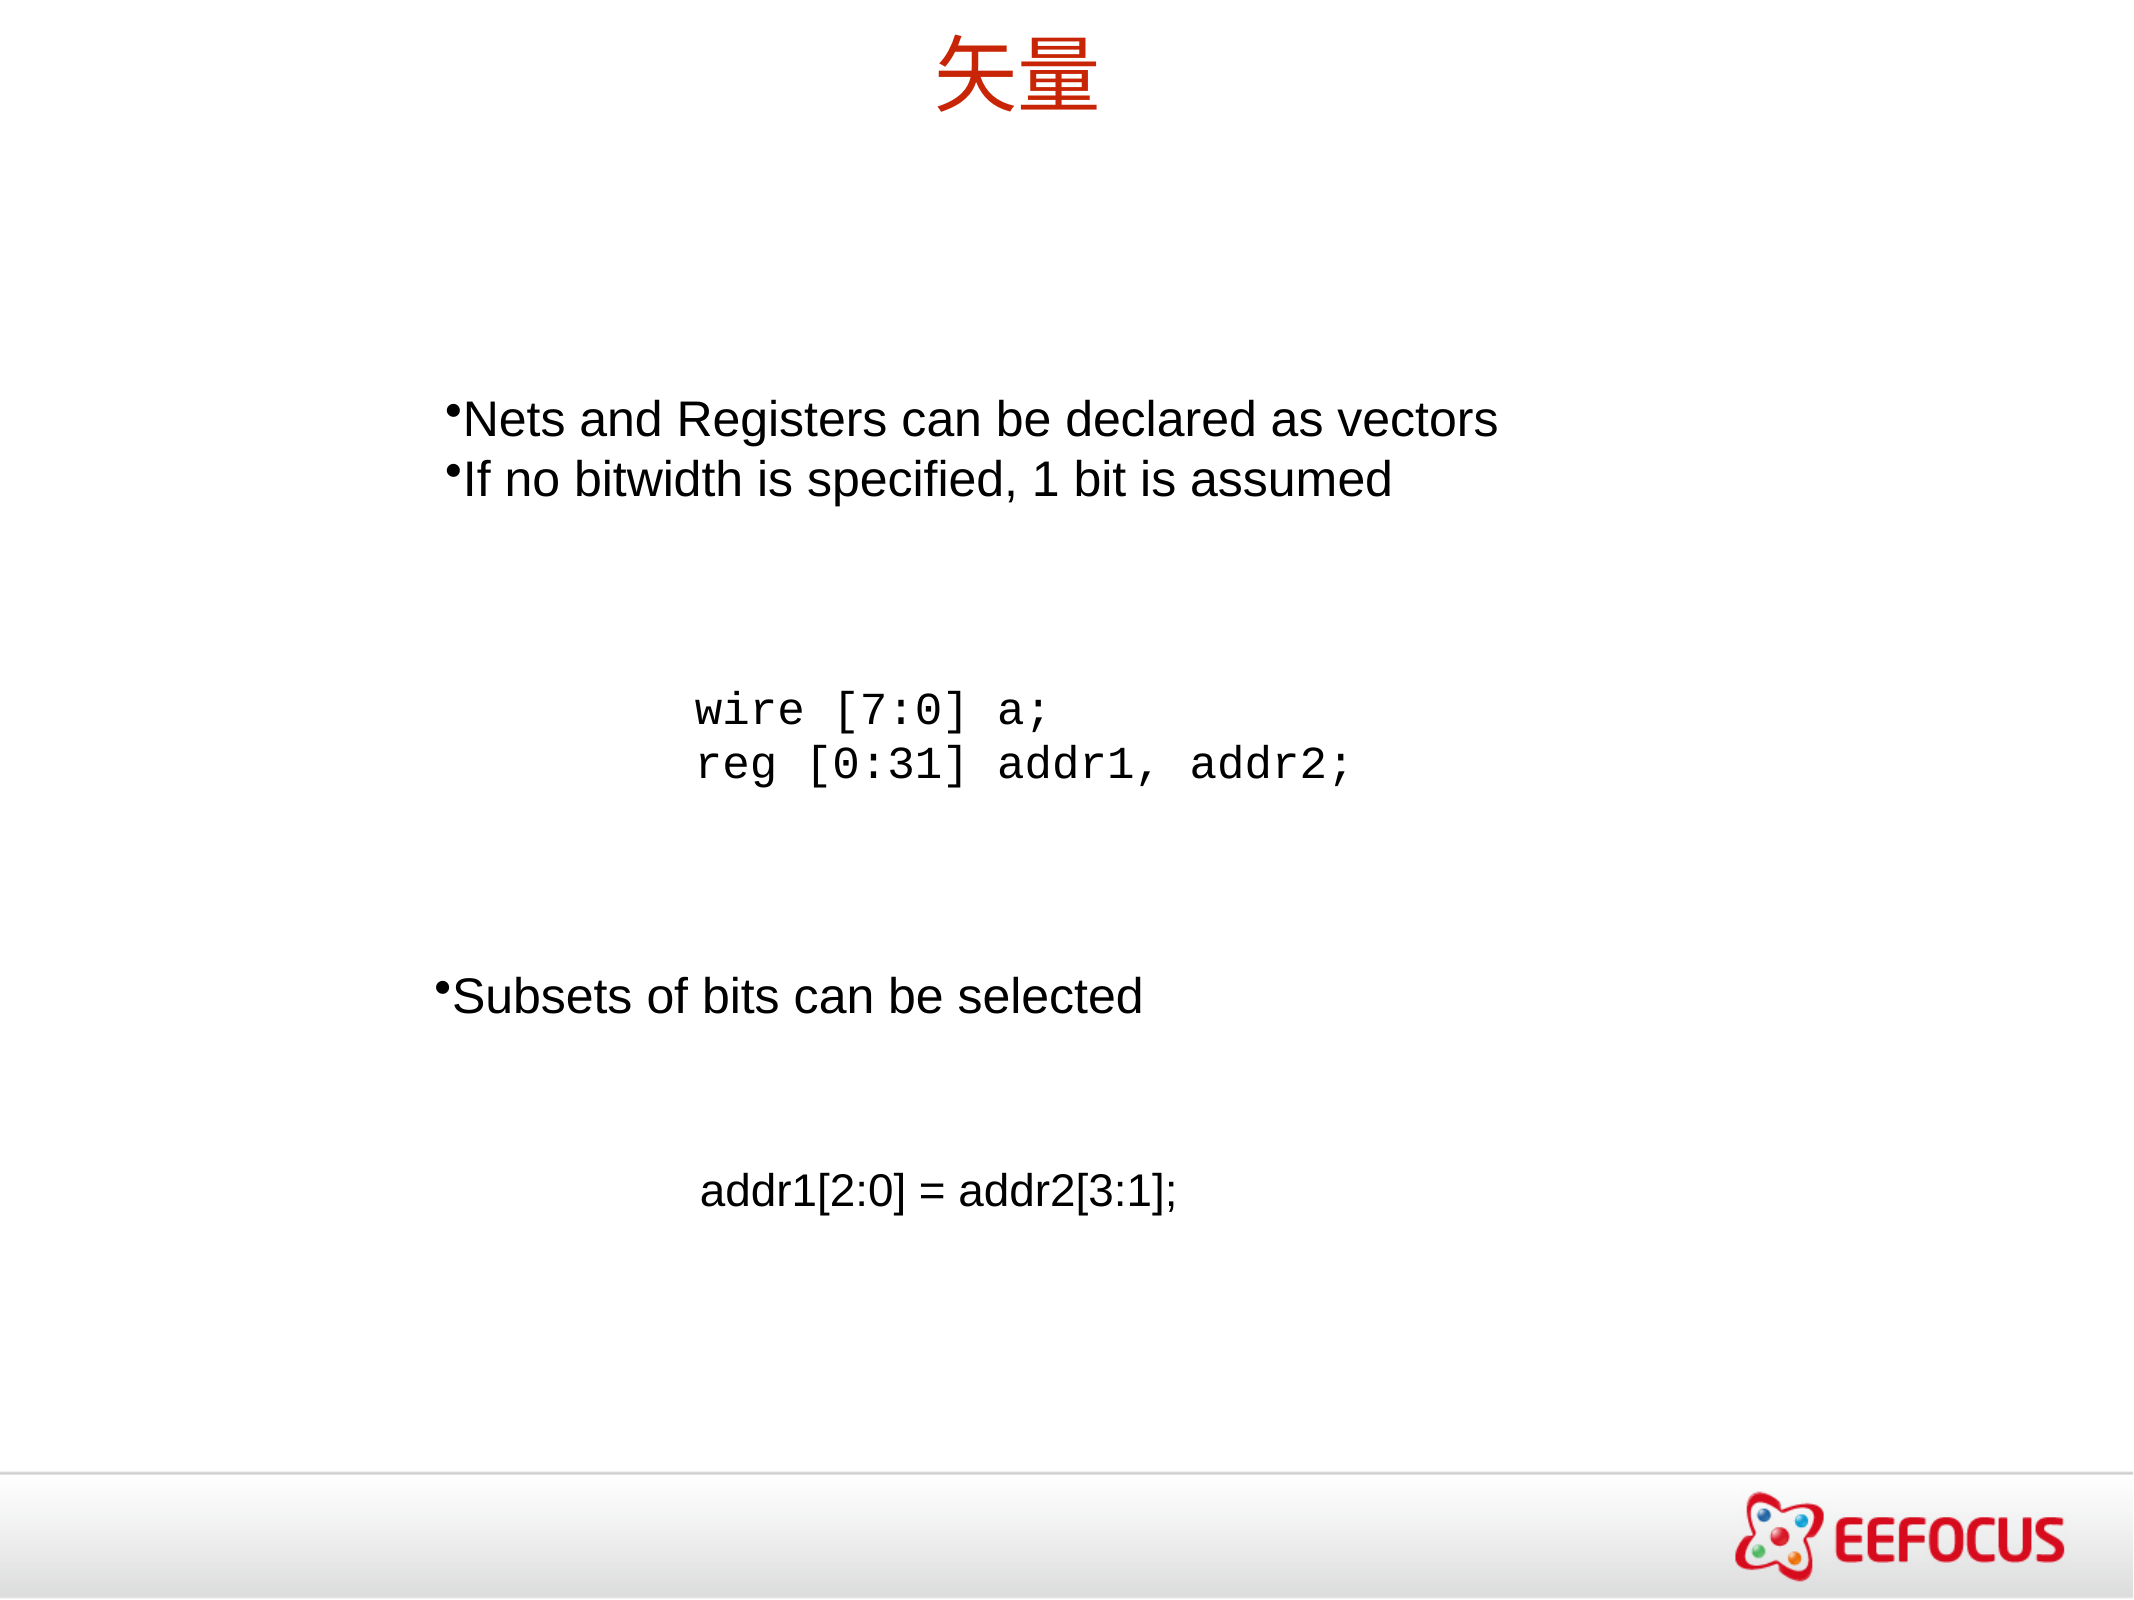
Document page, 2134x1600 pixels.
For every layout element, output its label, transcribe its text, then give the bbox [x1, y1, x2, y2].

text_box Nets and Registers can be declared as vectors If no bitwidth is specified, 1 bit is assumed [434, 375, 1511, 517]
text_box wire [7:0] a; reg [0:31] addr1, addr2; [684, 667, 1366, 799]
text_box Subsets of bits can be selected [423, 952, 1156, 1035]
picture [0, 0, 2134, 1600]
text_box addr1[2:0] = addr2[3:1]; [689, 1150, 1189, 1227]
text_box 矢量 [934, 21, 1102, 122]
